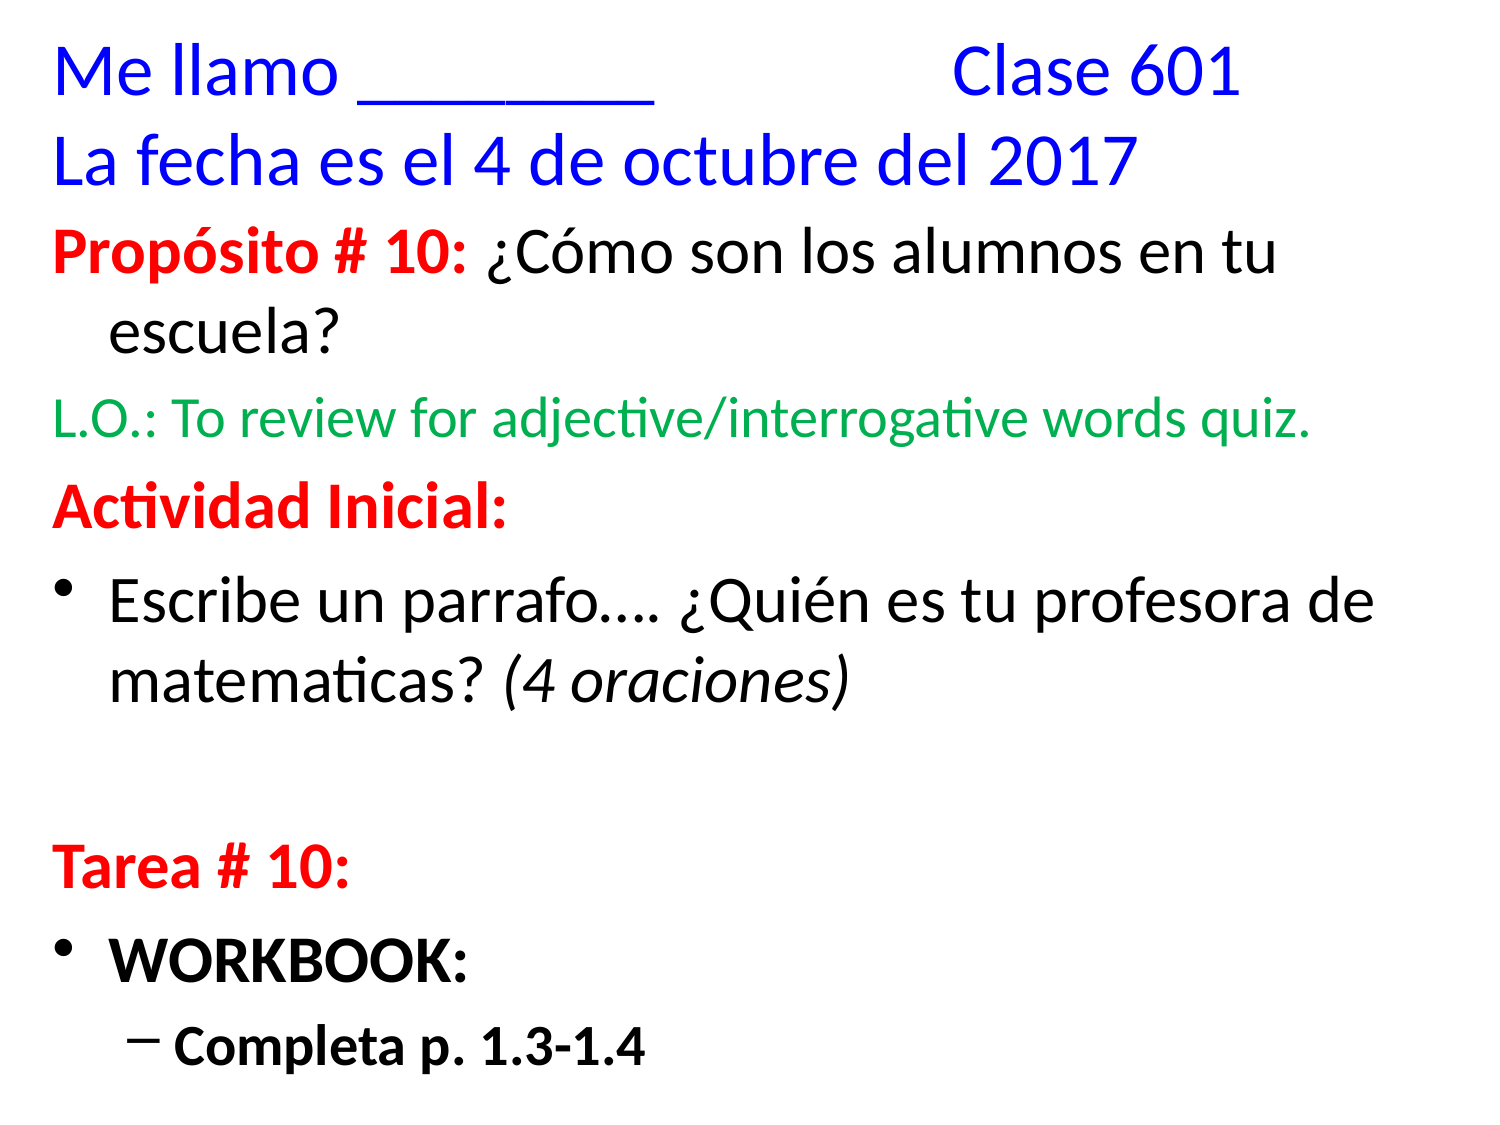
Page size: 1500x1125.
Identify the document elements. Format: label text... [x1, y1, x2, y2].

text_box Propósito # 10: ¿Cómo son los alumnos en tu escuela? L.O.: To review for adjective/interrogative words quiz. Actividad Inicial: Escribe un parrafo…. ¿Quién es tu profesora de matematicas? (4 oraciones) Tarea # 10: WORKBOOK: Completa p. 1.3-1.4 [37, 199, 1463, 943]
text_box Me llamo ________ Clase 601 La fecha es el 4 de octubre del 2017 [37, 12, 1500, 200]
